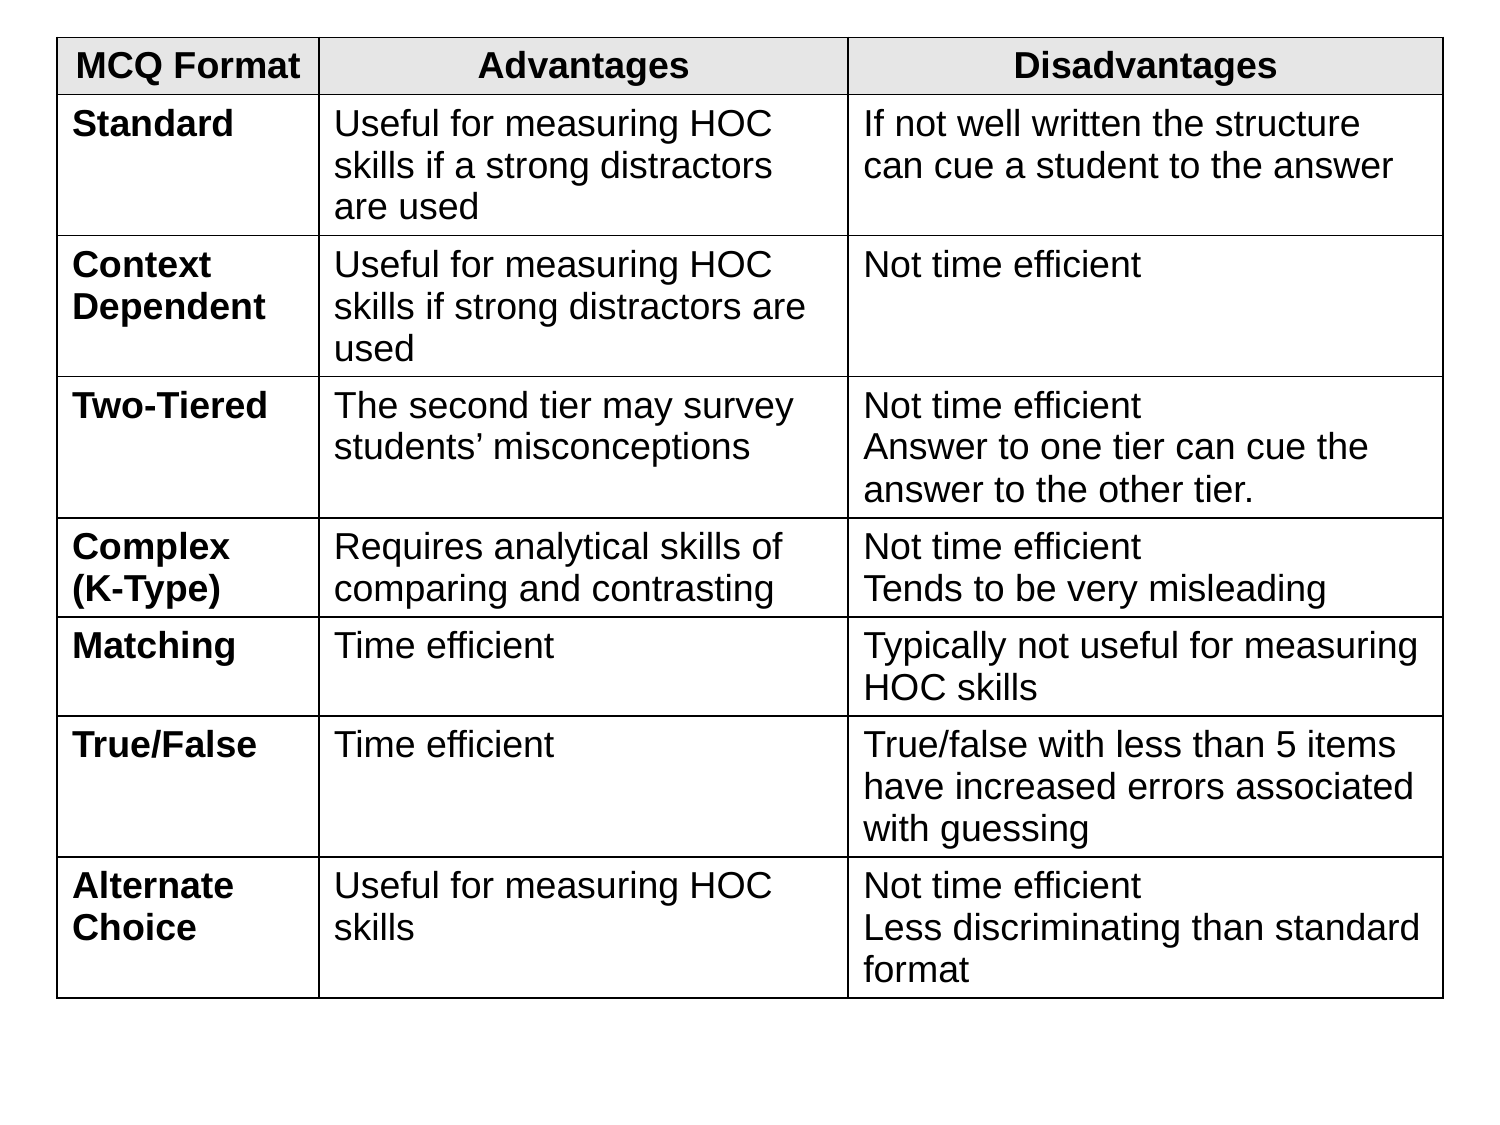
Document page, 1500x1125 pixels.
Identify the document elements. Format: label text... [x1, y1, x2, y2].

table_cell Two-Tiered [58, 377, 318, 517]
table_cell Matching [58, 618, 318, 715]
table_header Advantages [320, 38, 847, 94]
table_cell True/False [58, 717, 318, 856]
table_cell Useful for measuring HOC skills if strong distractors are used [320, 236, 847, 376]
table_cell Not time efficient [849, 236, 1442, 376]
table_cell Complex (K-Type) [58, 519, 318, 616]
table_cell Useful for measuring HOC skills [320, 858, 847, 997]
table_cell Useful for measuring HOC skills if a strong distractors are used [320, 95, 847, 235]
table_cell Not time efficient Answer to one tier can cue the answer to the other tier. [849, 377, 1442, 517]
table_cell Time efficient [320, 618, 847, 715]
table_cell Time efficient [320, 717, 847, 856]
table_cell If not well written the structure can cue a student to the answer [849, 95, 1442, 235]
table_cell Typically not useful for measuring HOC skills [849, 618, 1442, 715]
table_cell True/false with less than 5 items have increased errors associated with guessing [849, 717, 1442, 856]
table_header MCQ Format [58, 38, 318, 94]
table_cell Not time efficient Less discriminating than standard format [849, 858, 1442, 997]
table_cell Context Dependent [58, 236, 318, 376]
table_cell Requires analytical skills of comparing and contrasting [320, 519, 847, 616]
table_cell Not time efficient Tends to be very misleading [849, 519, 1442, 616]
table_header Disadvantages [849, 38, 1442, 94]
table_cell Alternate Choice [58, 858, 318, 997]
table_cell The second tier may survey students’ misconceptions [320, 377, 847, 517]
table_cell Standard [58, 95, 318, 235]
